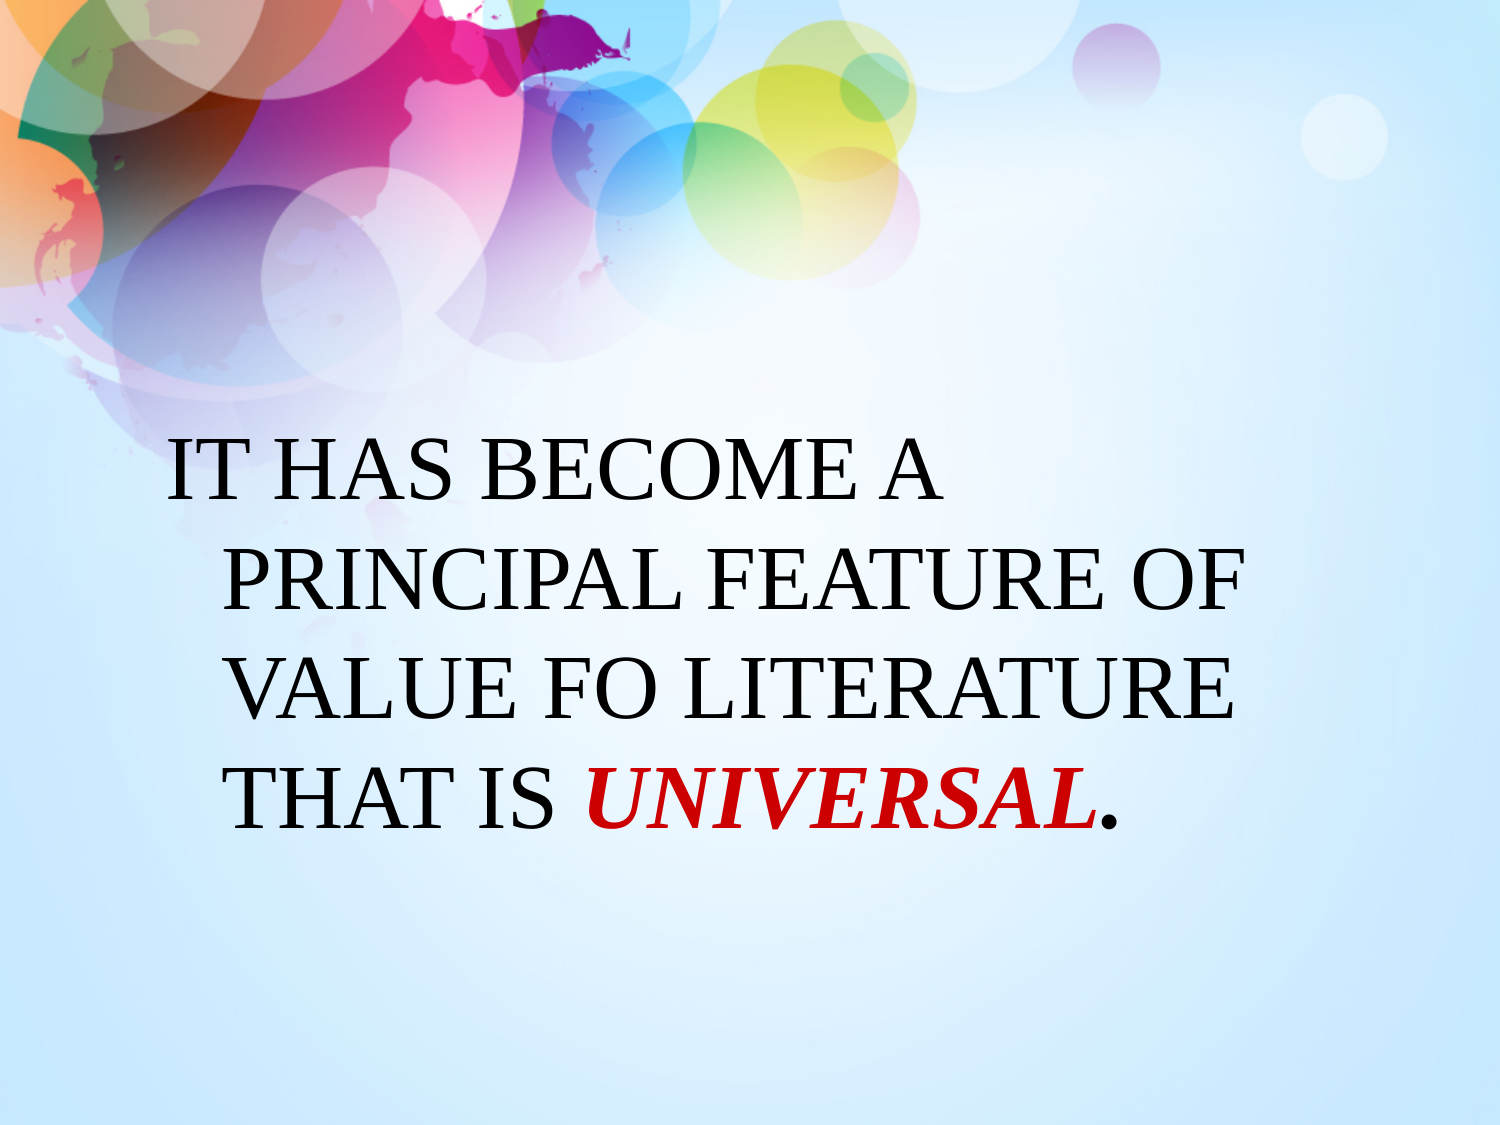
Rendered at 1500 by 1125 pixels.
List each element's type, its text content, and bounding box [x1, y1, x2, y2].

picture [0, 0, 1500, 1125]
list IT HAS BECOME A PRINCIPAL FEATURE OF VALUE FO LITERATURE THAT IS UNIVERSAL. [149, 399, 1351, 1088]
